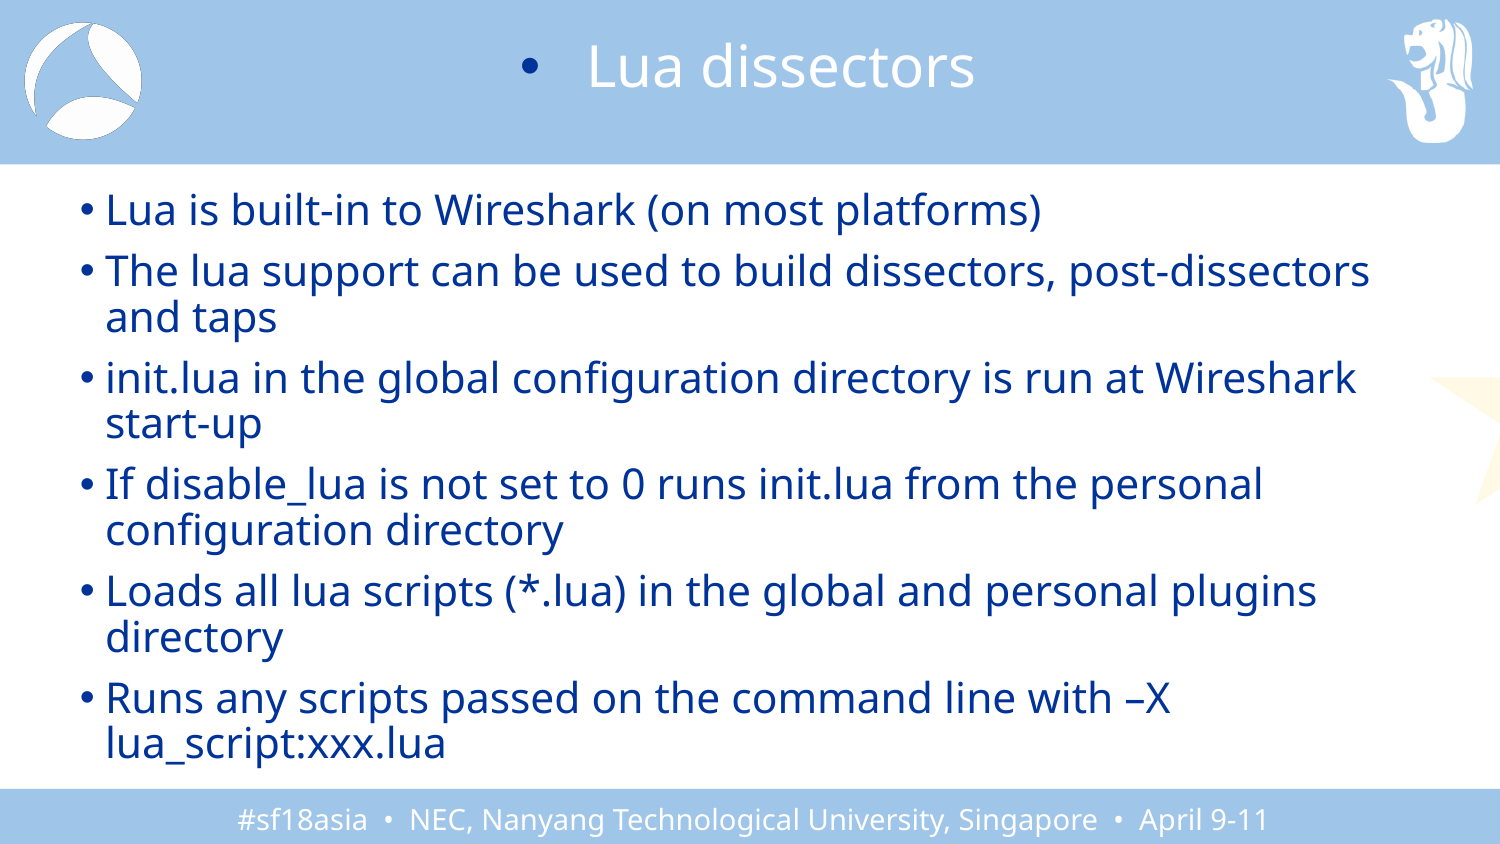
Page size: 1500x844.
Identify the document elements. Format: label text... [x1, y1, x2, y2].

list Lua is built-in to Wireshark (on most platforms) The lua support can be used to build dissectors, post-dissectors and taps init.lua in the global configuration directory is run at Wireshark start-up If disable_lua is not set to 0 runs init.lua from the personal configuration directory Loads all lua scripts (*.lua) in the global and personal plugins directory Runs any scripts passed on the command line with –X lua_script:xxx.lua [64, 173, 1436, 788]
picture [24, 22, 142, 140]
picture [1387, 19, 1473, 143]
list Lua dissectors [147, 0, 1341, 139]
